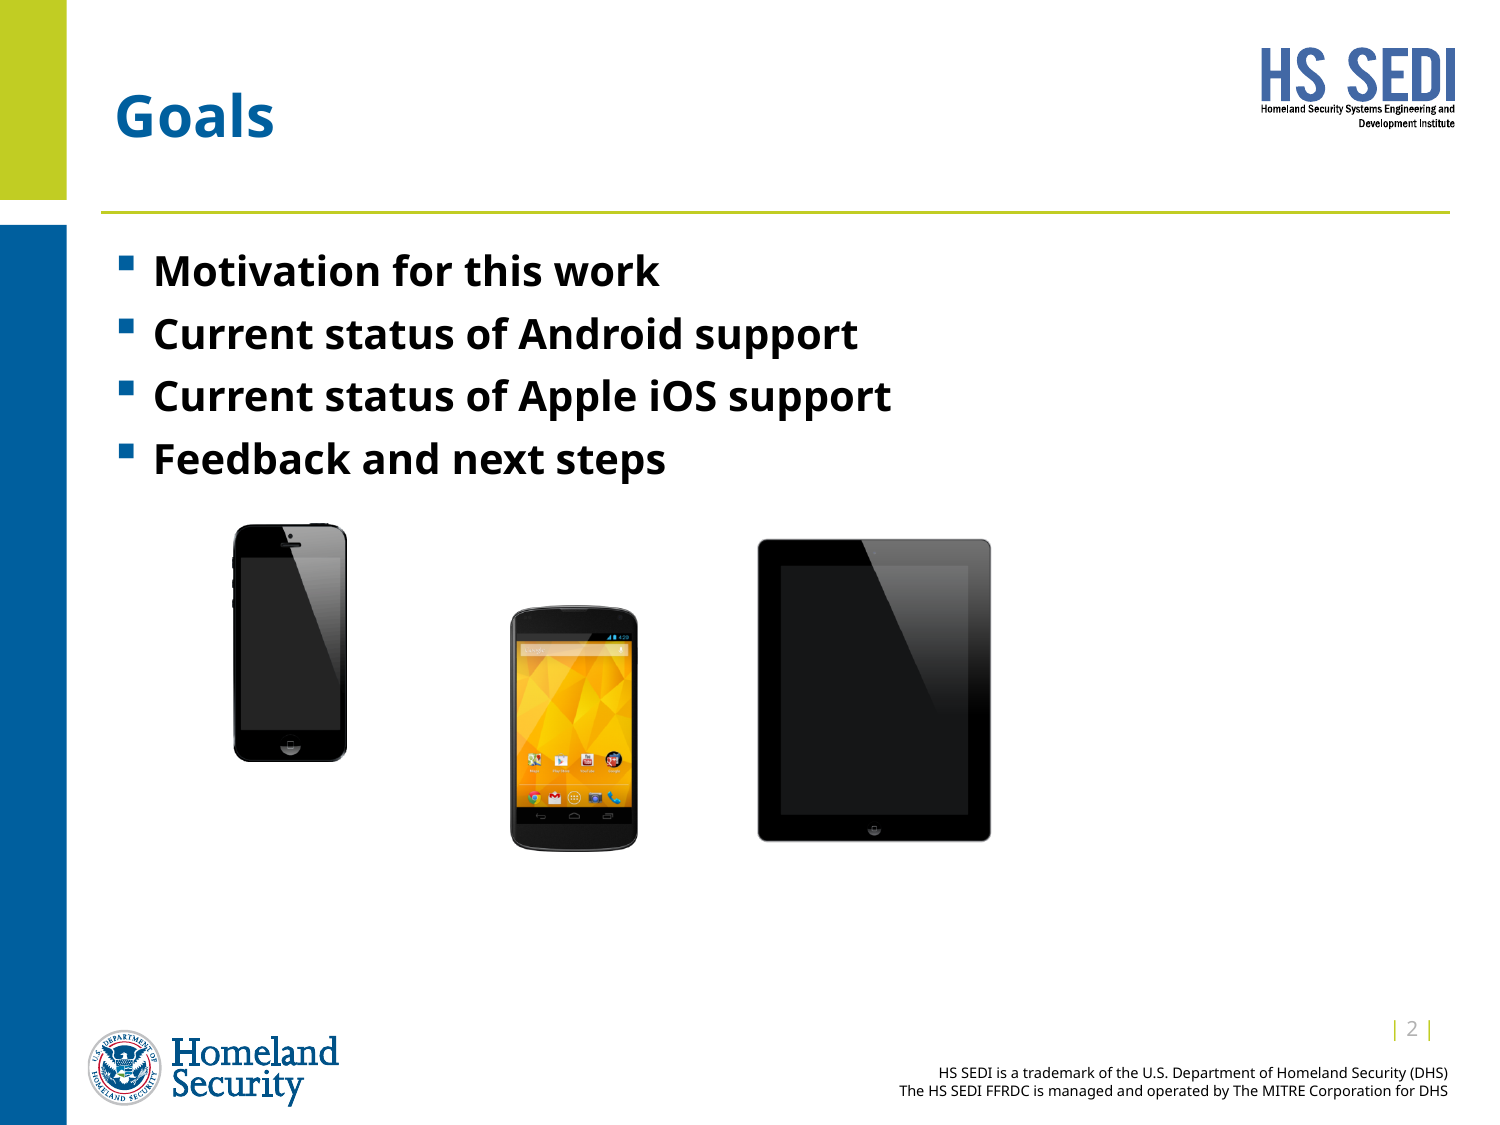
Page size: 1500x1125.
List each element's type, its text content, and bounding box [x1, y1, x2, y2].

slide_number | 1 | [1368, 1021, 1450, 1052]
picture [510, 605, 638, 852]
list Motivation for this work Current status of Android support Current status of Apple iOS support Feedback and next steps [99, 237, 1450, 1005]
picture [232, 523, 347, 763]
picture [751, 536, 998, 843]
title Goals [99, 45, 1248, 188]
